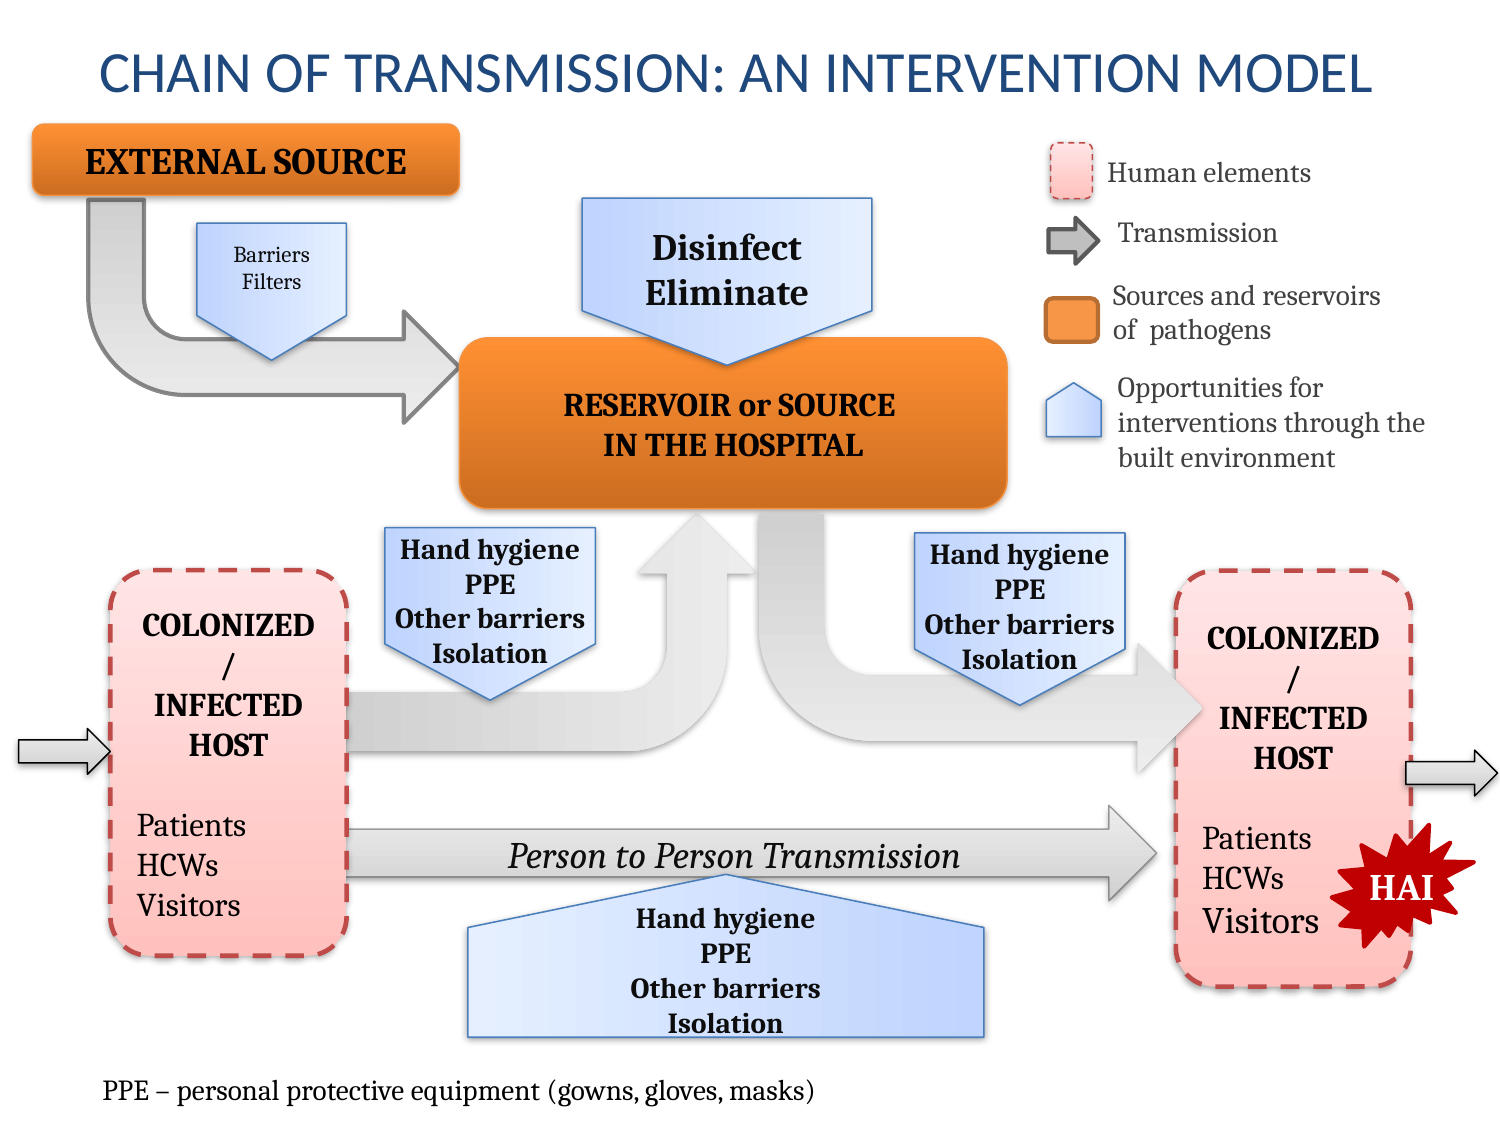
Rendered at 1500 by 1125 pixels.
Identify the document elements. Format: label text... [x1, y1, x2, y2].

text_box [0, 26, 1498, 1038]
text_box PPE – personal protective equipment (gowns, gloves, masks) [87, 1064, 1117, 1115]
